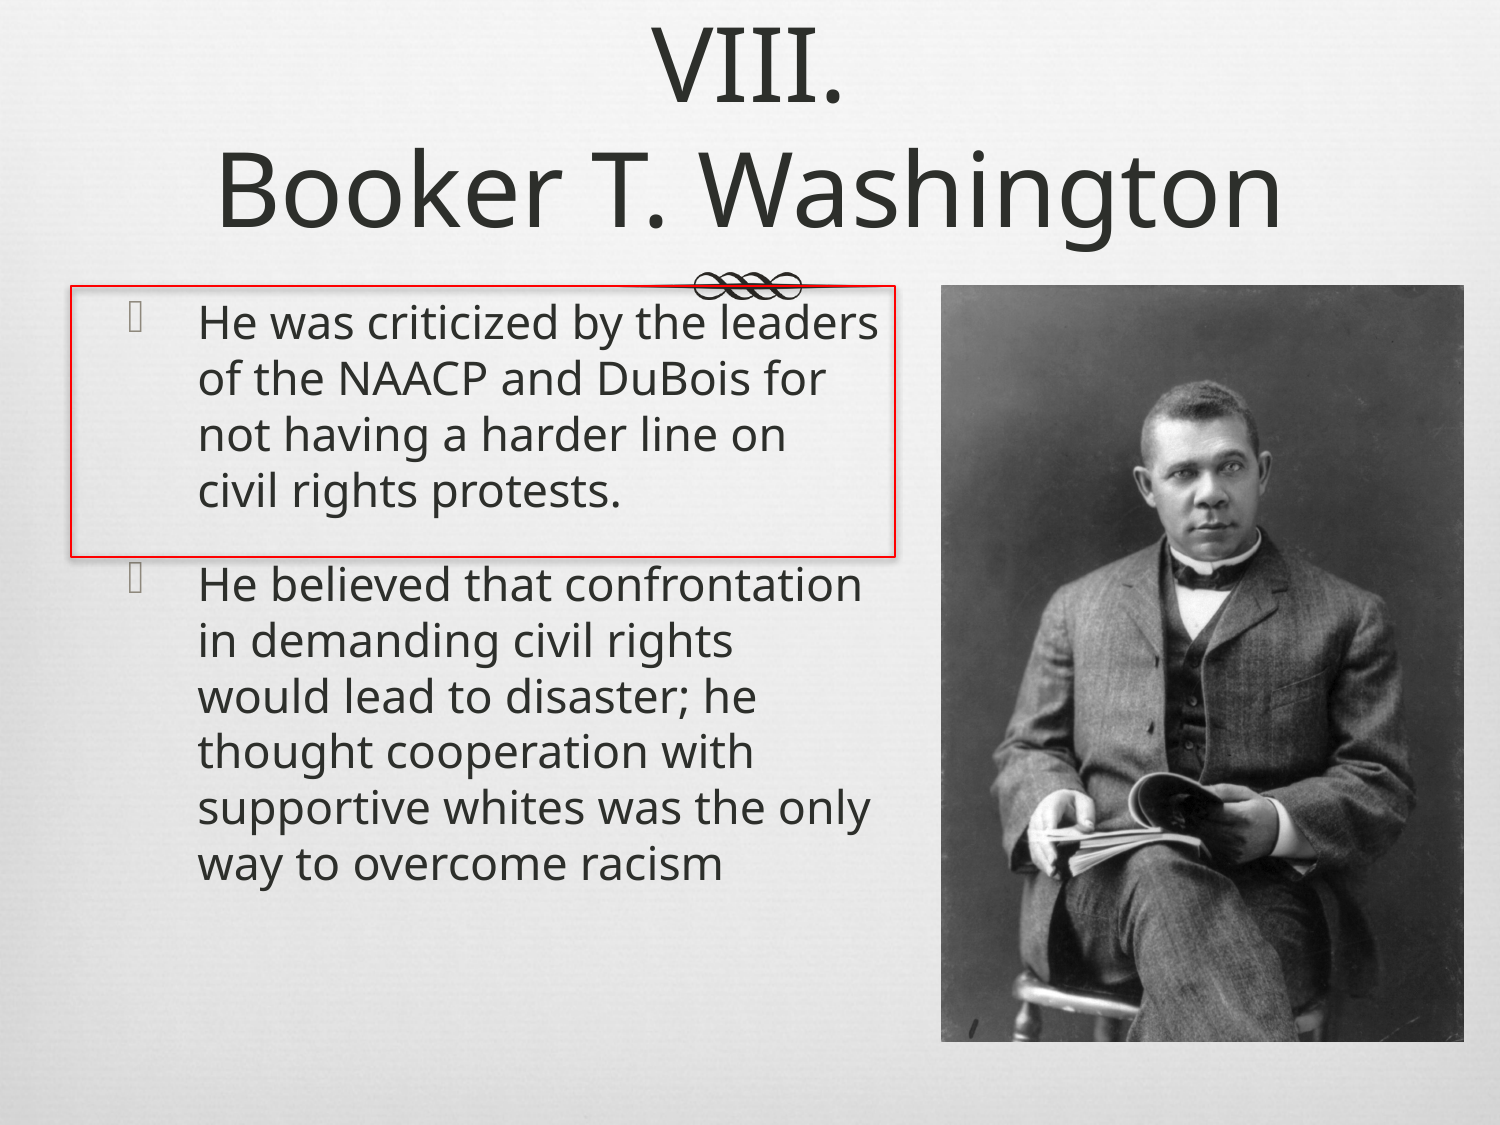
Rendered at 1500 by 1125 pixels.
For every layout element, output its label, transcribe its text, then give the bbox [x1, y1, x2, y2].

picture [615, 272, 885, 285]
title VIII. Booker T. Washington [112, 11, 1388, 236]
list He was criticized by the leaders of the NAACP and DuBois for not having a harder line on civil rights protests. He believed that confrontation in demanding civil rights would lead to disaster; he thought cooperation with supportive whites was the only way to overcome racism [112, 566, 895, 963]
text_box [70, 285, 896, 558]
picture [941, 285, 1464, 1043]
